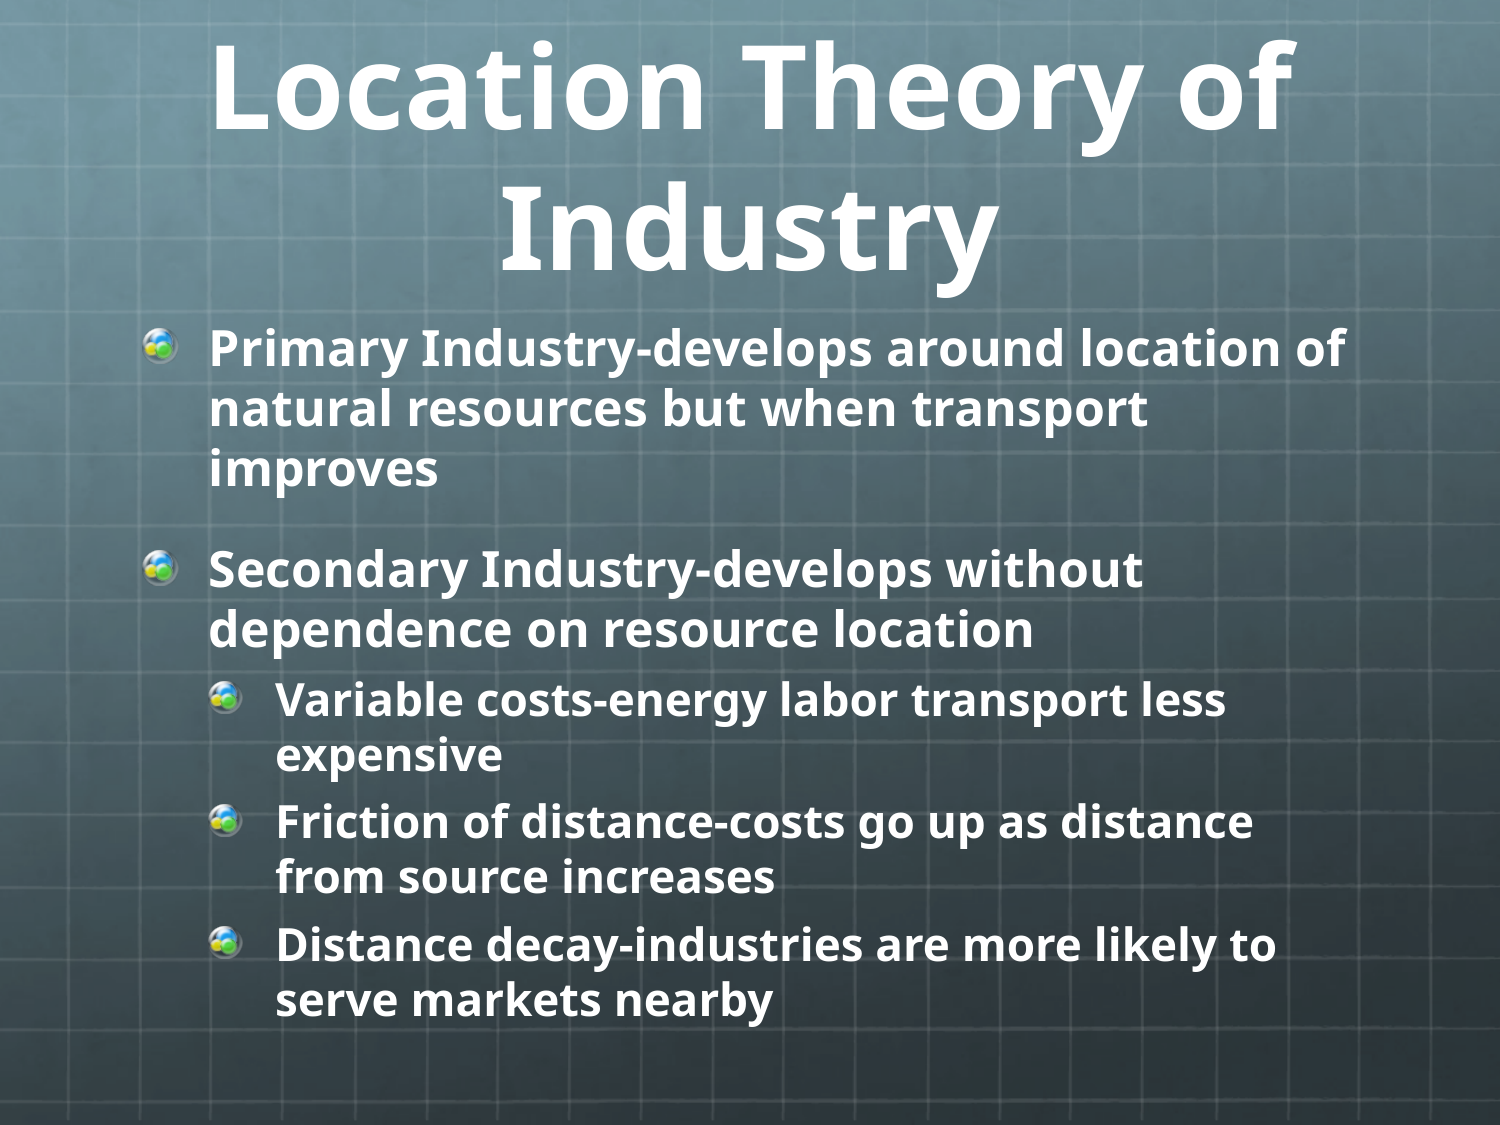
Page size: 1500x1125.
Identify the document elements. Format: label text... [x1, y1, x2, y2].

list Primary Industry-develops around location of natural resources but when transport improves Secondary Industry-develops without dependence on resource location Variable costs-energy labor transport less expensive Friction of distance-costs go up as distance from source increases Distance decay-industries are more likely to serve markets nearby [127, 308, 1372, 958]
picture [0, 0, 1500, 1125]
title Location Theory of Industry [127, 17, 1372, 289]
